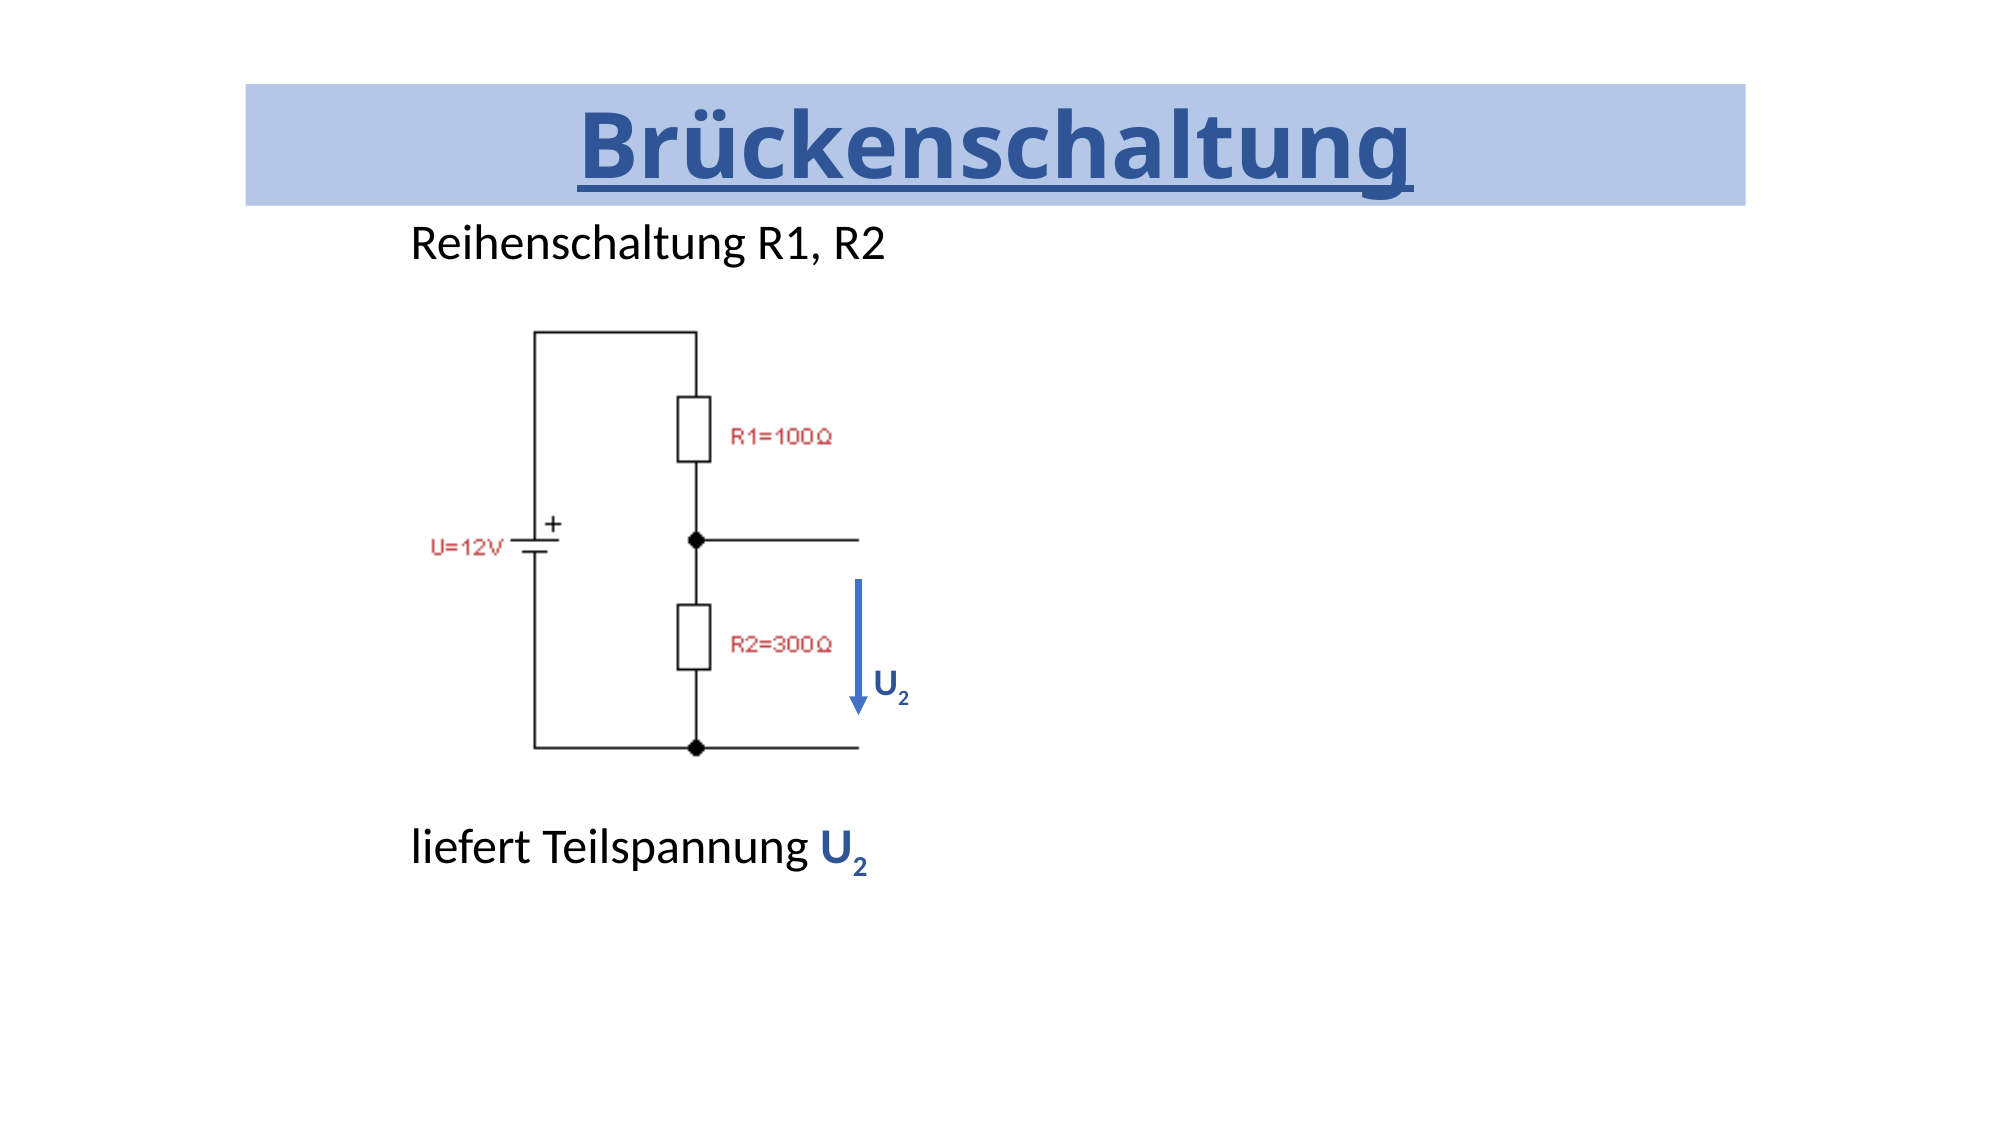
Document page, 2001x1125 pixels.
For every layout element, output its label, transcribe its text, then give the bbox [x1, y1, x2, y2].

picture [411, 311, 900, 787]
text_box U2 [900, 647, 941, 725]
subtitle Reihenschaltung R1, R2 liefert Teilspannung U2 [245, 208, 1746, 992]
title Brückenschaltung [245, 84, 1746, 206]
